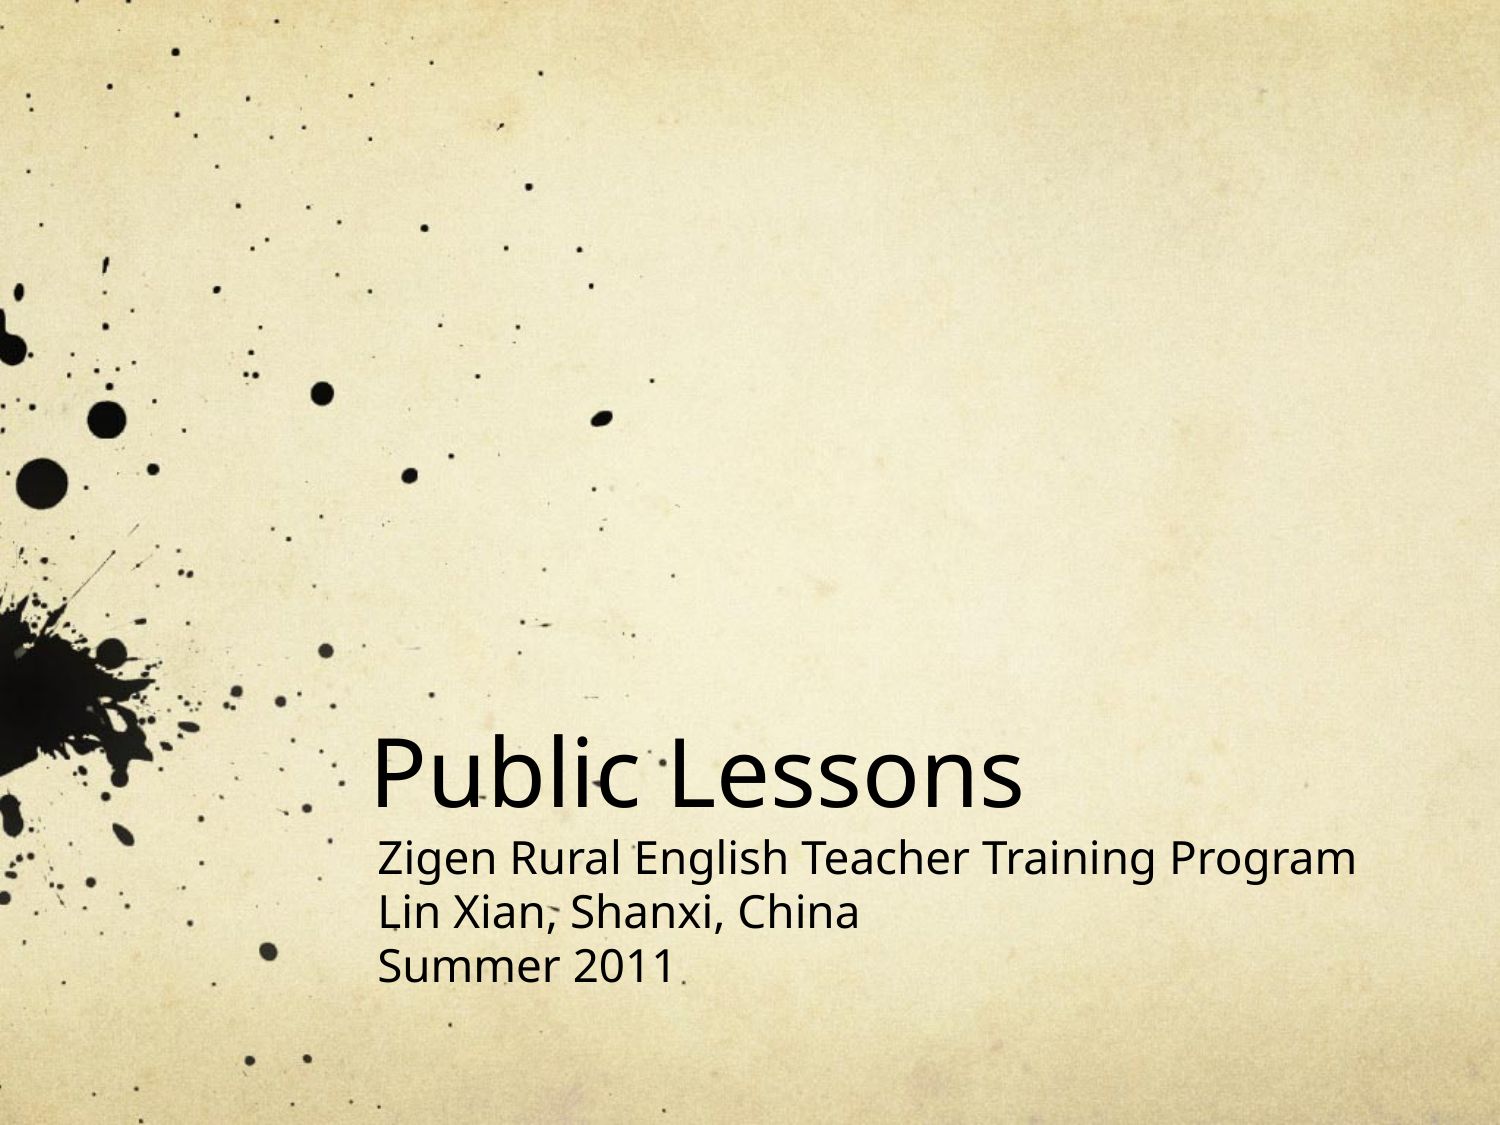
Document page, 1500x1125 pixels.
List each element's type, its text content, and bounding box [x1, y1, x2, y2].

subtitle Zigen Rural English Teacher Training Program Lin Xian, Shanxi, China Summer 2011 [362, 829, 1425, 1023]
title Public Lessons [362, 512, 1425, 827]
picture [0, 0, 1500, 1125]
